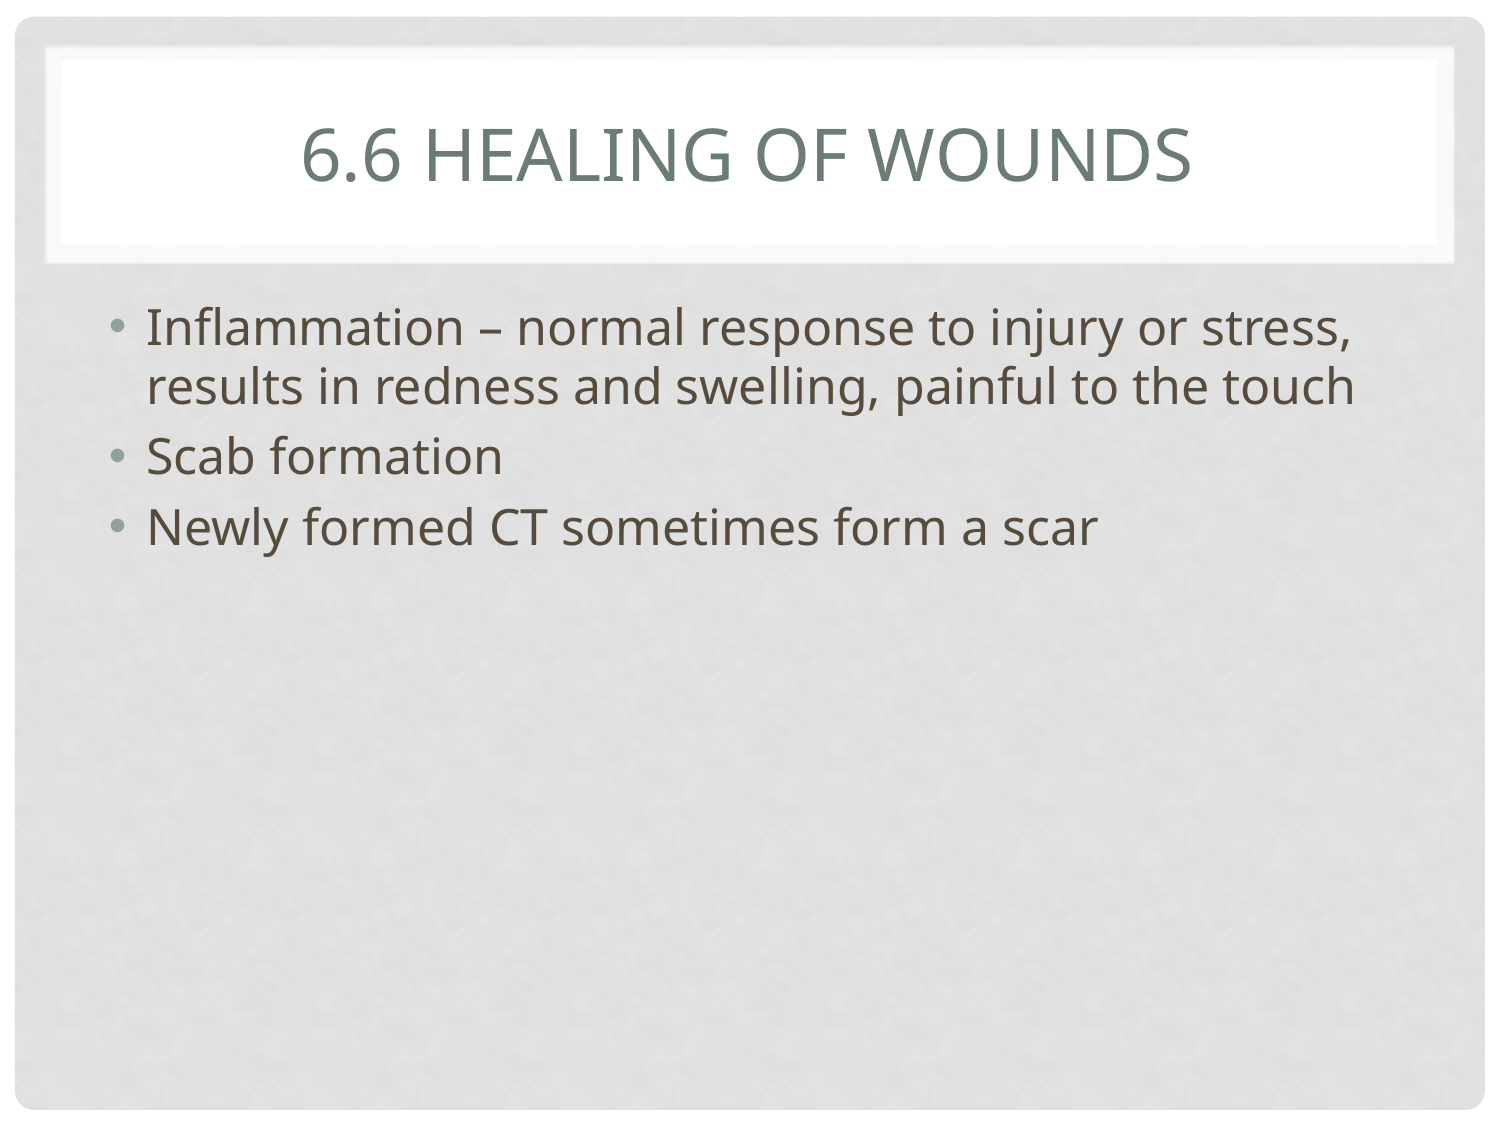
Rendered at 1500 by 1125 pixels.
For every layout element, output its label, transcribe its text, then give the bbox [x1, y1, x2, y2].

title 6.6 Healing of Wounds [69, 66, 1425, 238]
list Inflammation – normal response to injury or stress, results in redness and swelling, painful to the touch Scab formation Newly formed CT sometimes form a scar [75, 287, 1425, 1005]
